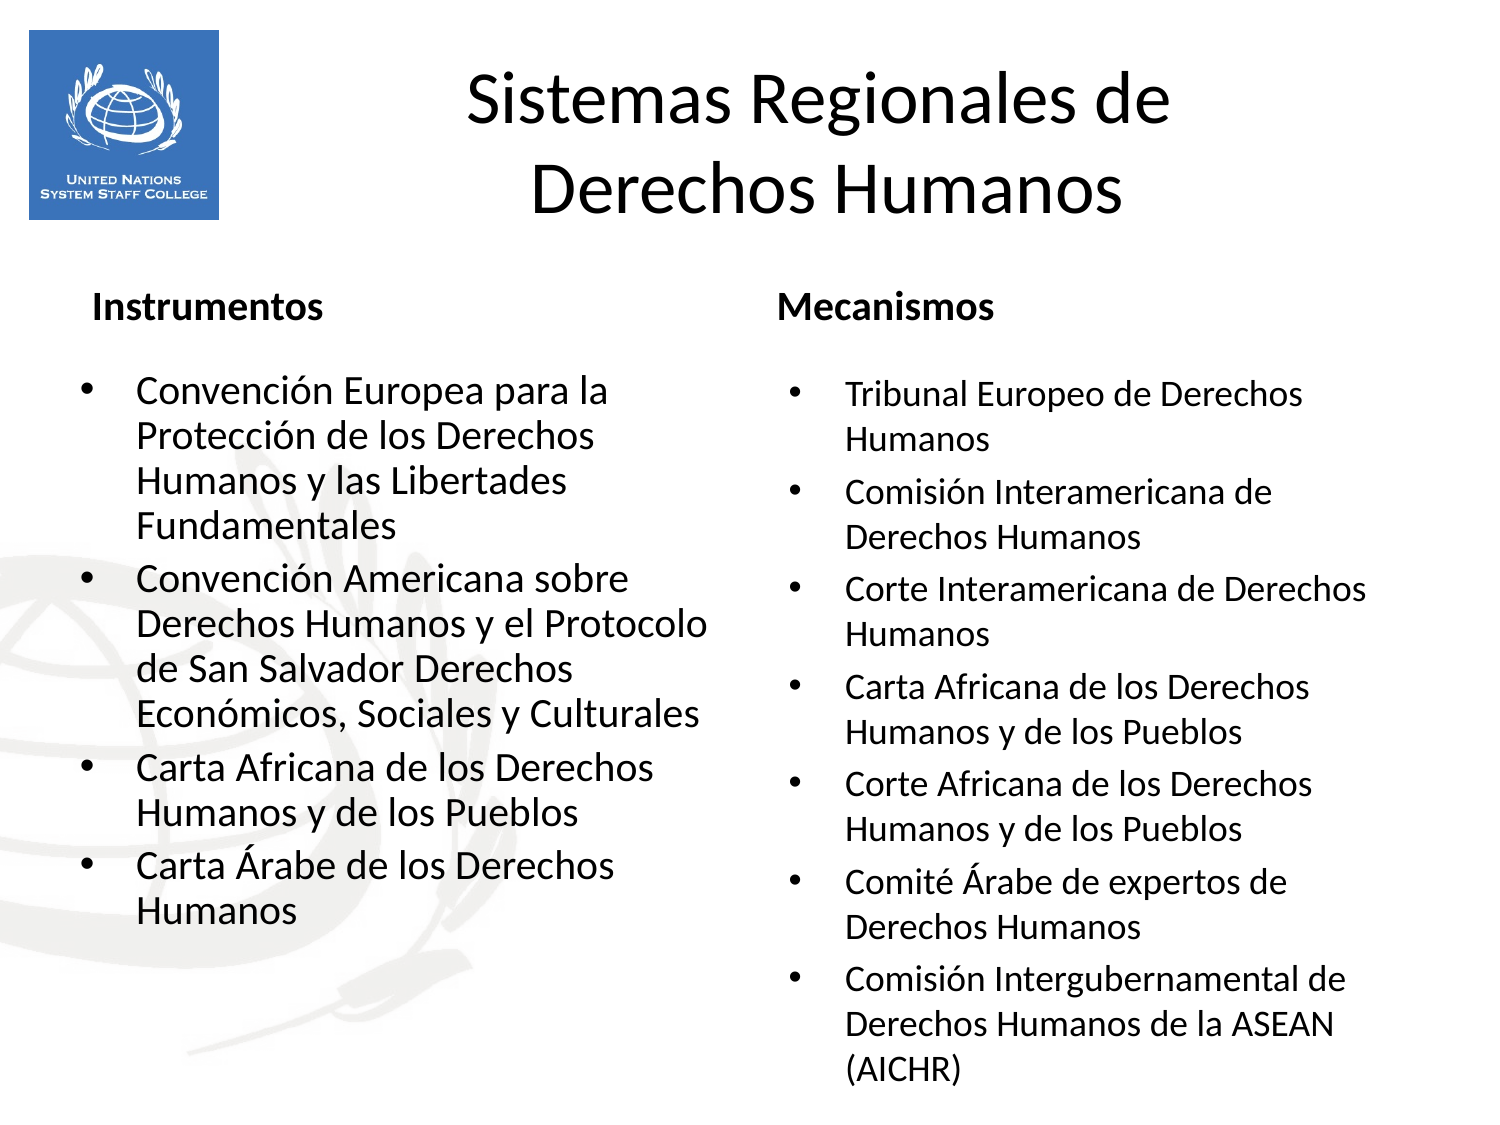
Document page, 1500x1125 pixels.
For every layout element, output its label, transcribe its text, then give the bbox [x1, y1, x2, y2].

list Convención Europea para la Protección de los Derechos Humanos y las Libertades Fundamentales Convención Americana sobre Derechos Humanos y el Protocolo de San Salvador Derechos Económicos, Sociales y Culturales Carta Africana de los Derechos Humanos y de los Pueblos Carta Árabe de los Derechos Humanos [64, 302, 753, 958]
title Sistemas Regionales de Derechos Humanos [229, 44, 1426, 233]
picture [29, 30, 219, 220]
list Tribunal Europeo de Derechos Humanos Comisión Interamericana de Derechos Humanos Corte Interamericana de Derechos Humanos Carta Africana de los Derechos Humanos y de los Pueblos Corte Africana de los Derechos Humanos y de los Pueblos Comité Árabe de expertos de Derechos Humanos Comisión Intergubernamental de Derechos Humanos de la ASEAN (AICHR) [773, 361, 1437, 1011]
list Instrumentos [76, 231, 740, 302]
list Mecanismos [761, 231, 1425, 337]
